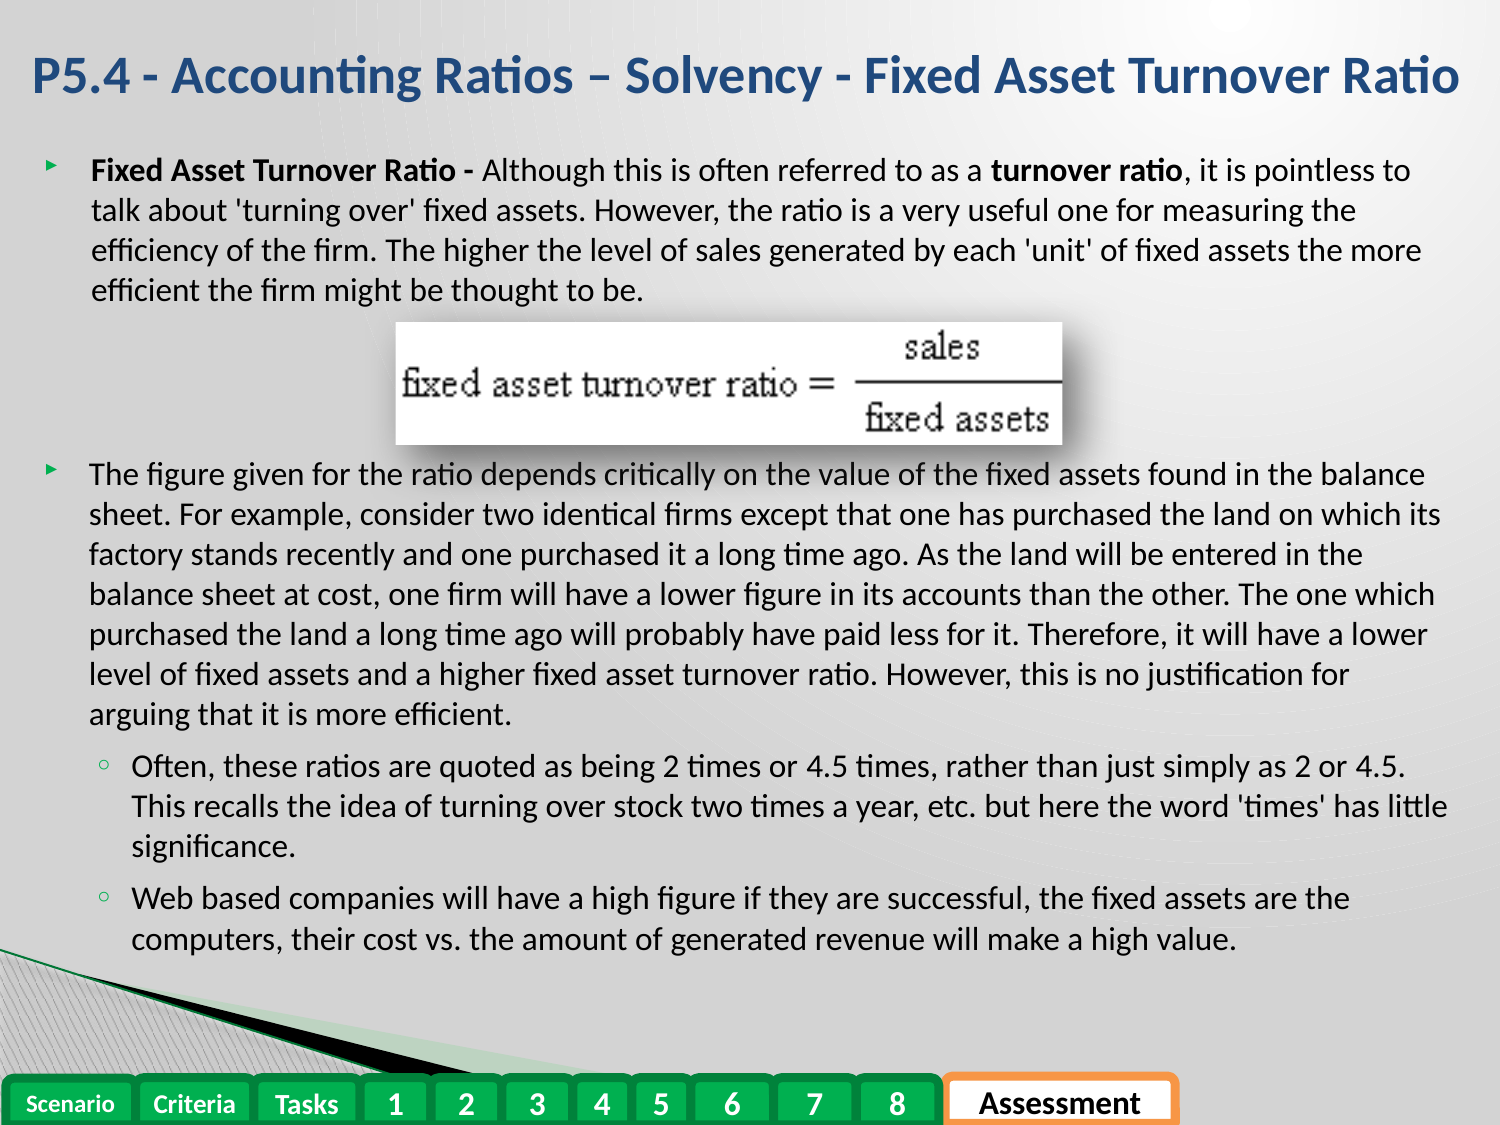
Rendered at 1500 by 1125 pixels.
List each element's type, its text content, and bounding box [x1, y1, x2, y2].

list Fixed Asset Turnover Ratio - Although this is often referred to as a turnover ratio, it is pointless to talk about 'turning over' fixed assets. However, the ratio is a very useful one for measuring the efficiency of the firm. The higher the level of sales generated by each 'unit' of fixed assets the more efficient the firm might be thought to be. The figure given for the ratio depends critically on the value of the fixed assets found in the balance sheet. For example, consider two identical firms except that one has purchased the land on which its factory stands recently and one purchased it a long time ago. As the land will be entered in the balance sheet at cost, one firm will have a lower figure in its accounts than the other. The one which purchased the land a long time ago will probably have paid less for it. Therefore, it will have a lower level of fixed assets and a higher fixed asset turnover ratio. However, this is no justification for arguing that it is more efficient. Often, these ratios are quoted as being 2 times or 4.5 times, rather than just simply as 2 or 4.5. This recalls the idea of turning over stock two times a year, etc. but here the word 'times' has little significance. Web based companies will have a high figure if they are successful, the fixed assets are the computers, their cost vs. the amount of generated revenue will make a high value. [29, 140, 1471, 1032]
title P5.4 - Accounting Ratios – Solvency - Fixed Asset Turnover Ratio [17, 30, 1483, 114]
picture [395, 322, 1063, 445]
